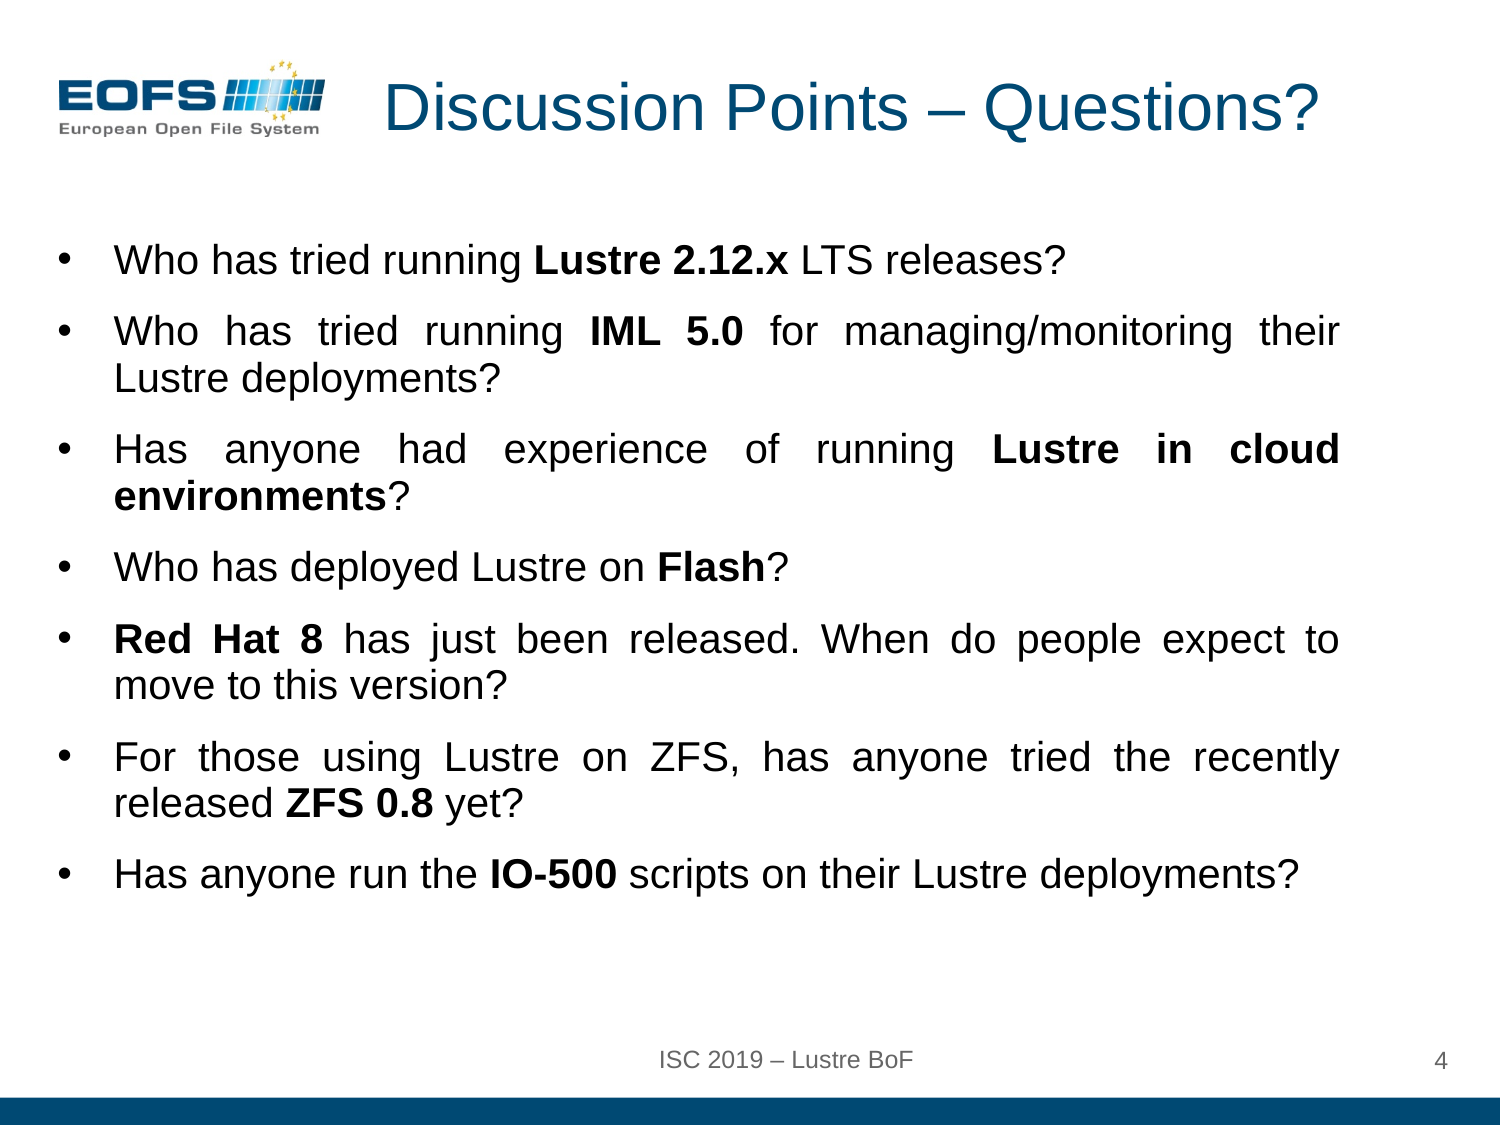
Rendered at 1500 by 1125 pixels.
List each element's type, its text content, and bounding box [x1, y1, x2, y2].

text_box ISC 2019 – Lustre BoF [290, 1046, 1283, 1088]
slide_number 4 [1283, 1046, 1449, 1088]
list Who has tried running Lustre 2.12.x LTS releases? Who has tried running IML 5.0 for managing/monitoring their Lustre deployments? Has anyone had experience of running Lustre in cloud environments? Who has deployed Lustre on Flash? Red Hat 8 has just been released. When do people expect to move to this version? For those using Lustre on ZFS, has anyone tried the recently released ZFS 0.8 yet? Has anyone run the IO-500 scripts on their Lustre deployments? [57, 233, 1341, 976]
picture [59, 59, 325, 137]
title Discussion Points – Questions? [383, 56, 1447, 160]
